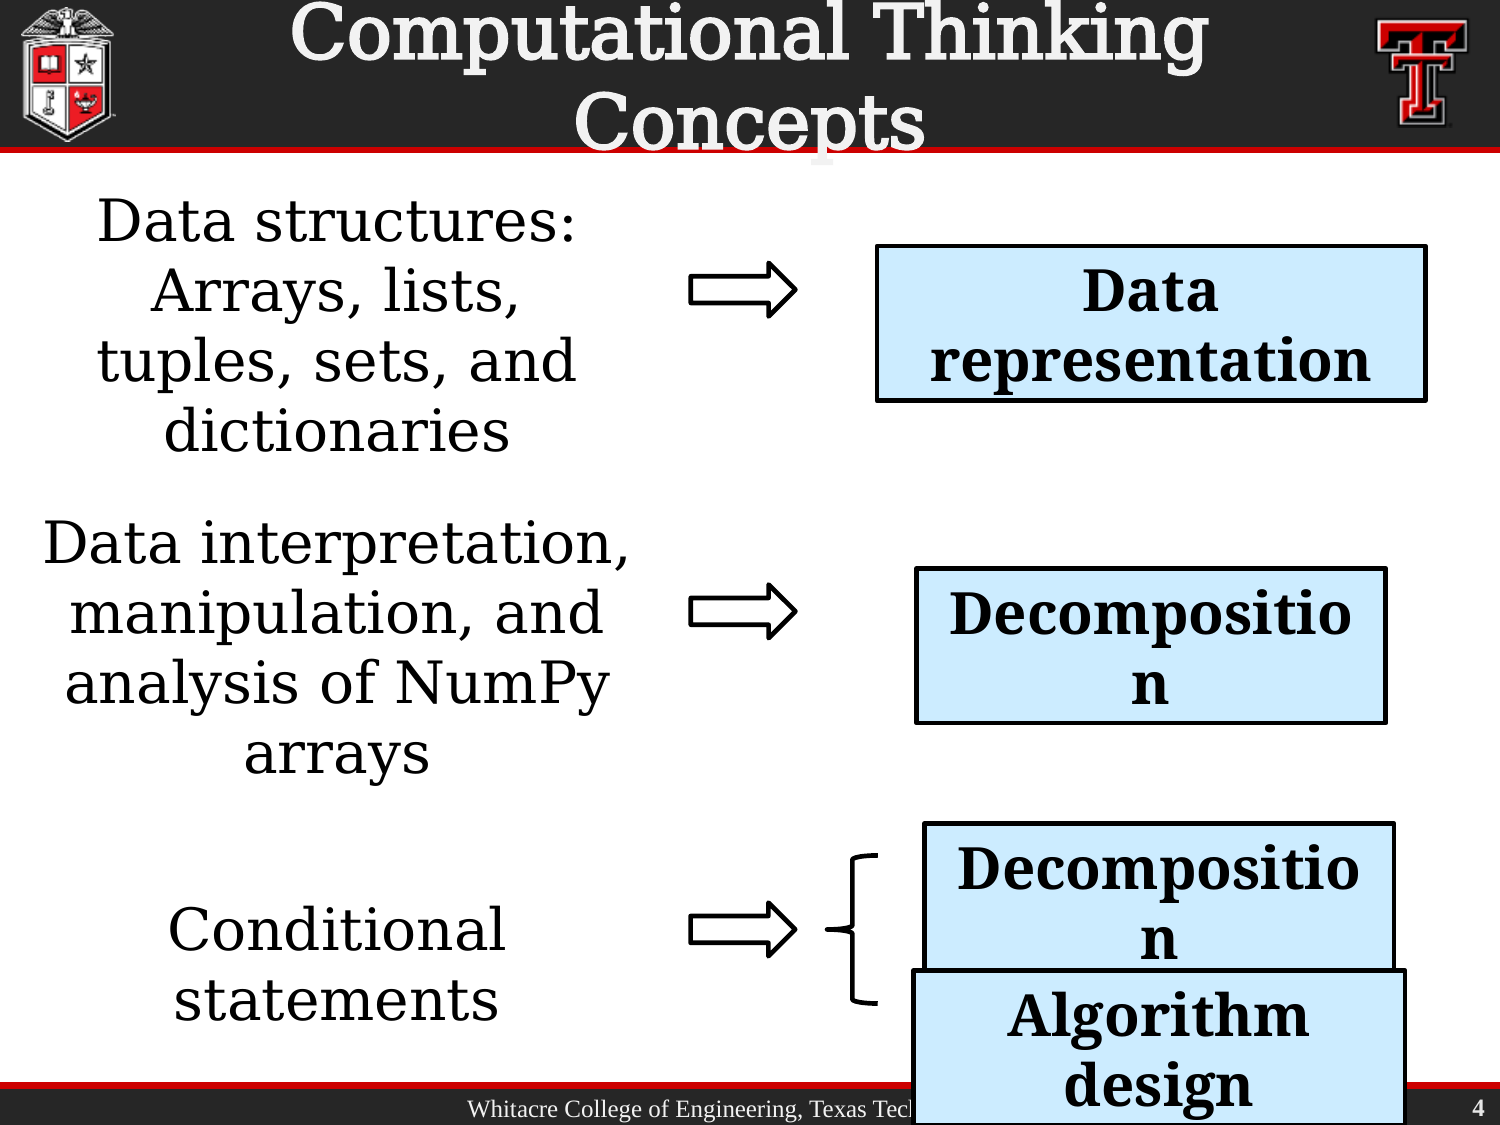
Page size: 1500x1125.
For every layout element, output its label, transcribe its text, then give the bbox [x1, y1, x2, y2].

text_box Decomposition [924, 823, 1394, 970]
text_box Algorithm design [913, 970, 1406, 1125]
picture [1373, 14, 1472, 128]
text_box Data interpretation, manipulation, and analysis of NumPy arrays [0, 497, 675, 793]
text_box Conditional statements [15, 884, 659, 1040]
slide_number 4 [1406, 1086, 1500, 1125]
text_box Data representation [876, 245, 1426, 401]
text_box [688, 900, 798, 959]
text_box [688, 260, 798, 319]
title Computational Thinking Concepts [151, 6, 1349, 141]
text_box Decomposition [916, 568, 1386, 724]
picture [21, 7, 116, 142]
text_box Data structures: Arrays, lists, tuples, sets, and dictionaries [50, 175, 624, 470]
text_box [826, 854, 878, 1005]
text_box [688, 582, 798, 641]
